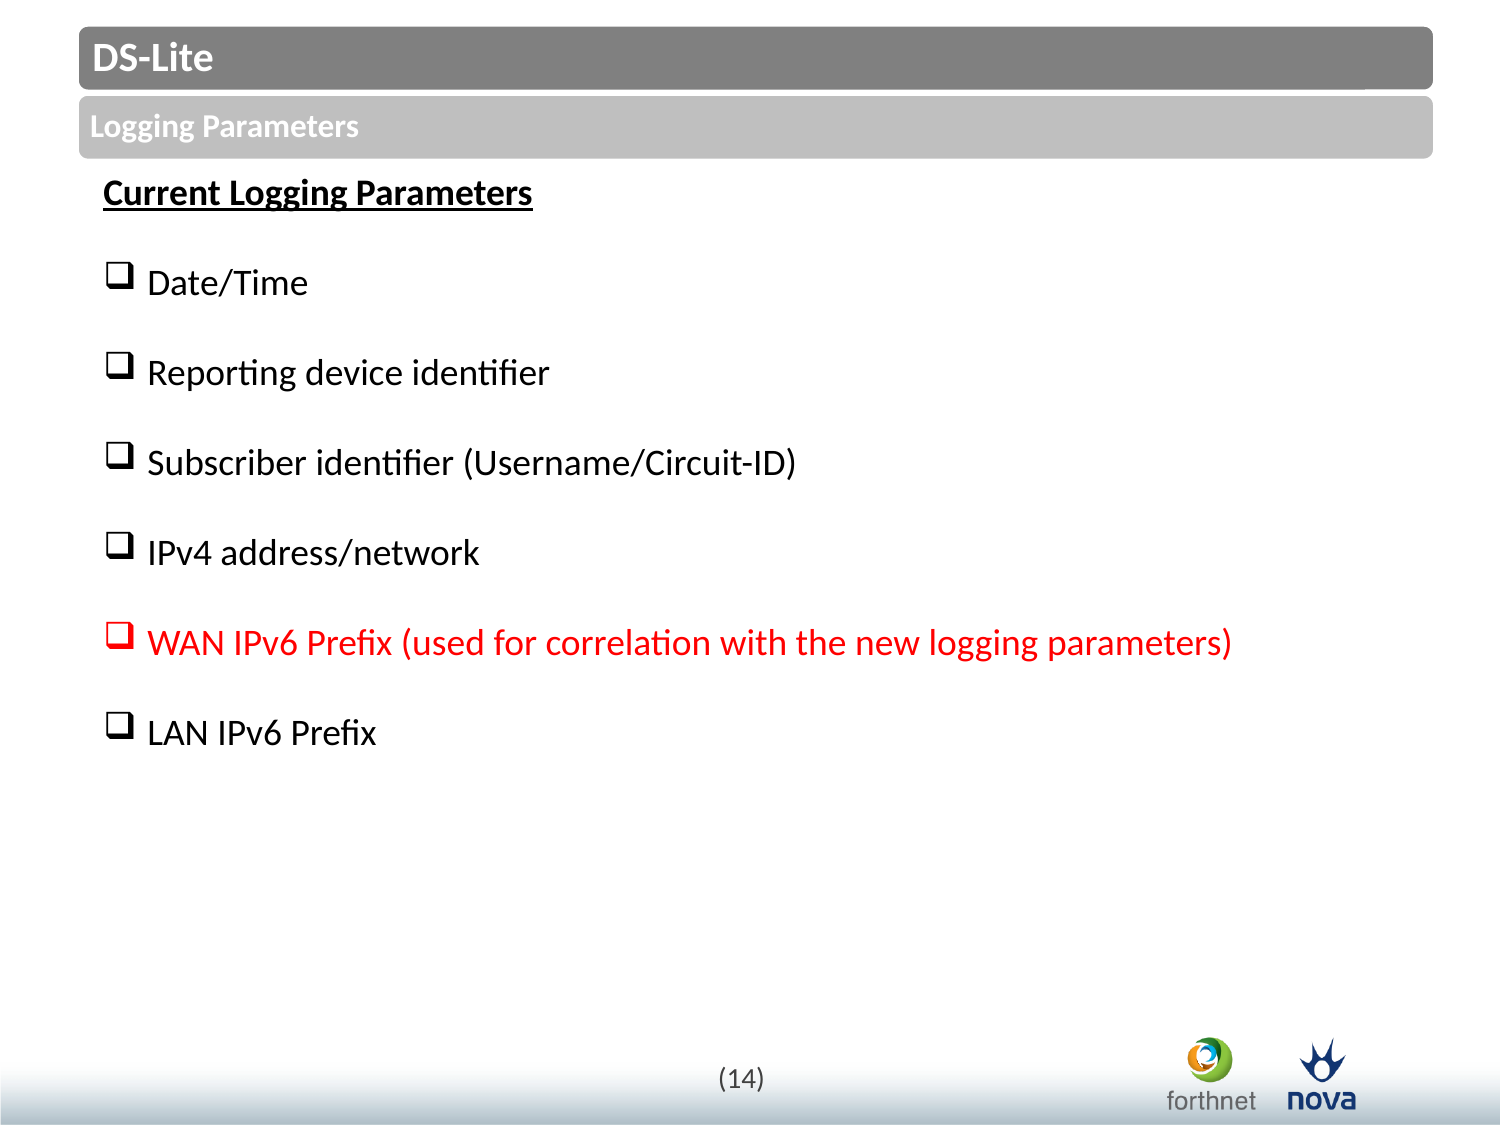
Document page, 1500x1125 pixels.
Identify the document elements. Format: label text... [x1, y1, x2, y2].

slide_number (14) [703, 1046, 1054, 1107]
picture [2, 1010, 1500, 1125]
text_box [76, 24, 1436, 162]
text_box Current Logging Parameters Date/Time Reporting device identifier Subscriber identifier (Username/Circuit-ID) IPv4 address/network WAN IPv6 Prefix (used for correlation with the new logging parameters) LAN IPv6 Prefix [88, 169, 1424, 761]
